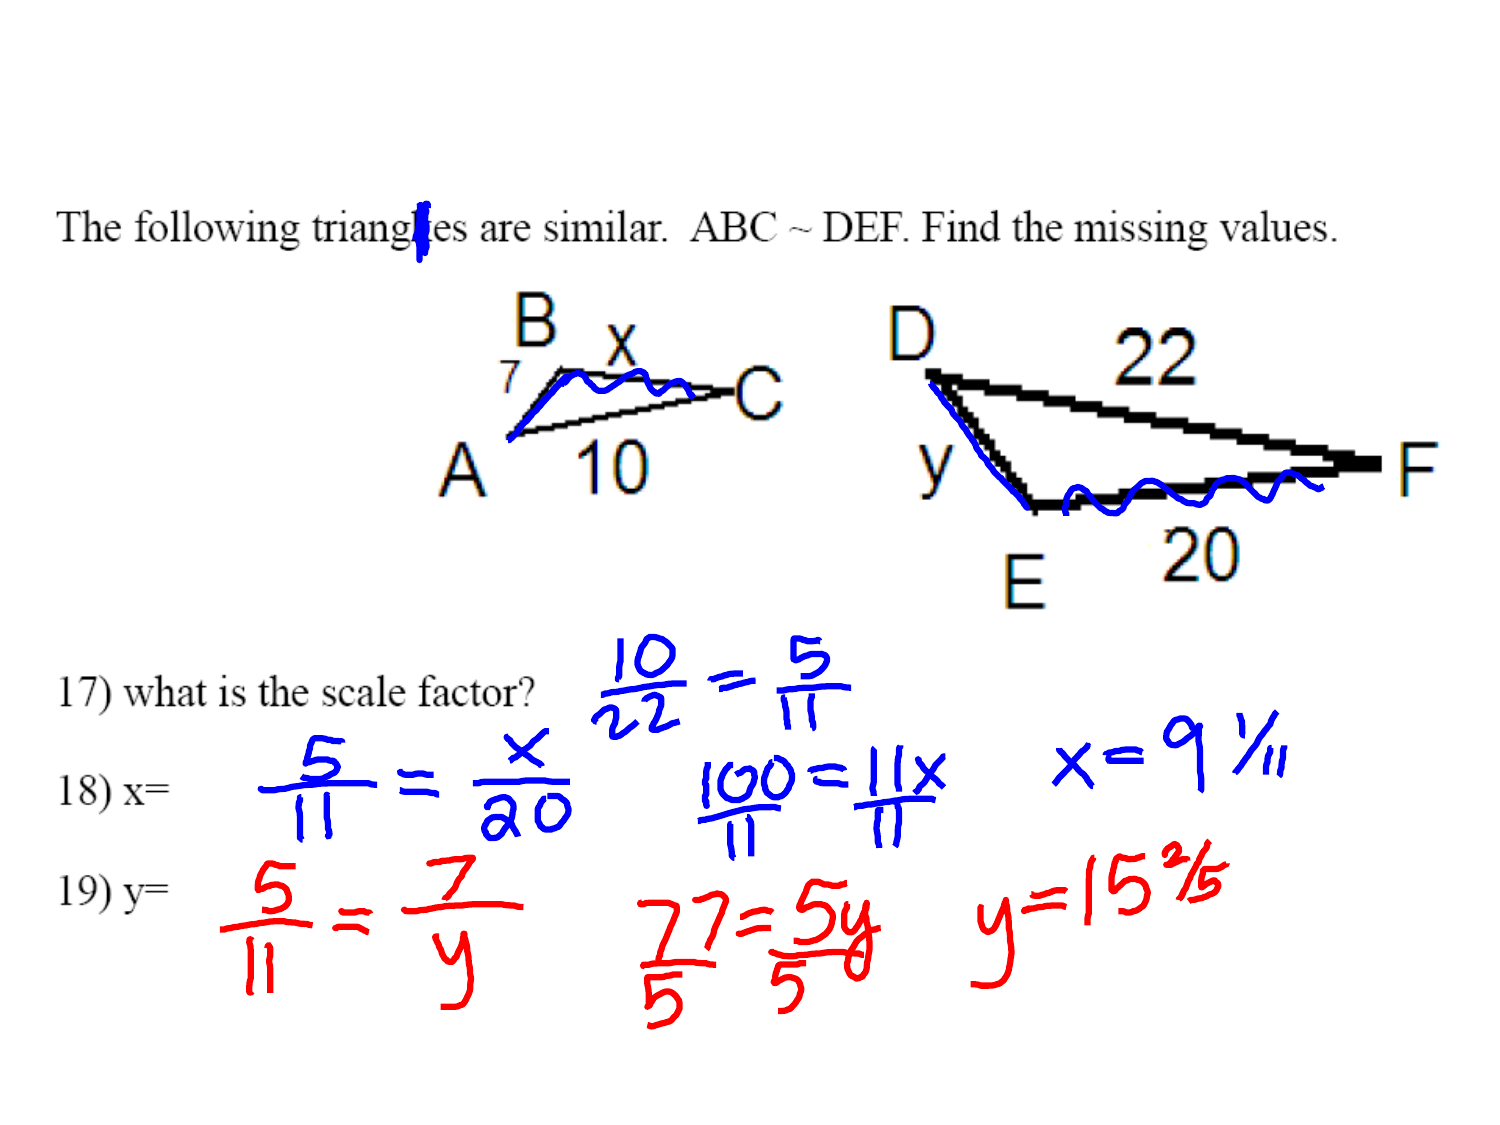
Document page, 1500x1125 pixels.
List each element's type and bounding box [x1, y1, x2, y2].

text_box [248, 943, 253, 994]
text_box [770, 951, 864, 957]
text_box [970, 943, 1013, 987]
picture [31, 190, 1469, 935]
text_box [646, 973, 683, 1028]
text_box [773, 962, 807, 1012]
text_box [266, 944, 272, 993]
text_box [654, 943, 665, 961]
text_box [642, 961, 717, 967]
text_box [846, 943, 871, 980]
text_box [436, 943, 472, 1008]
